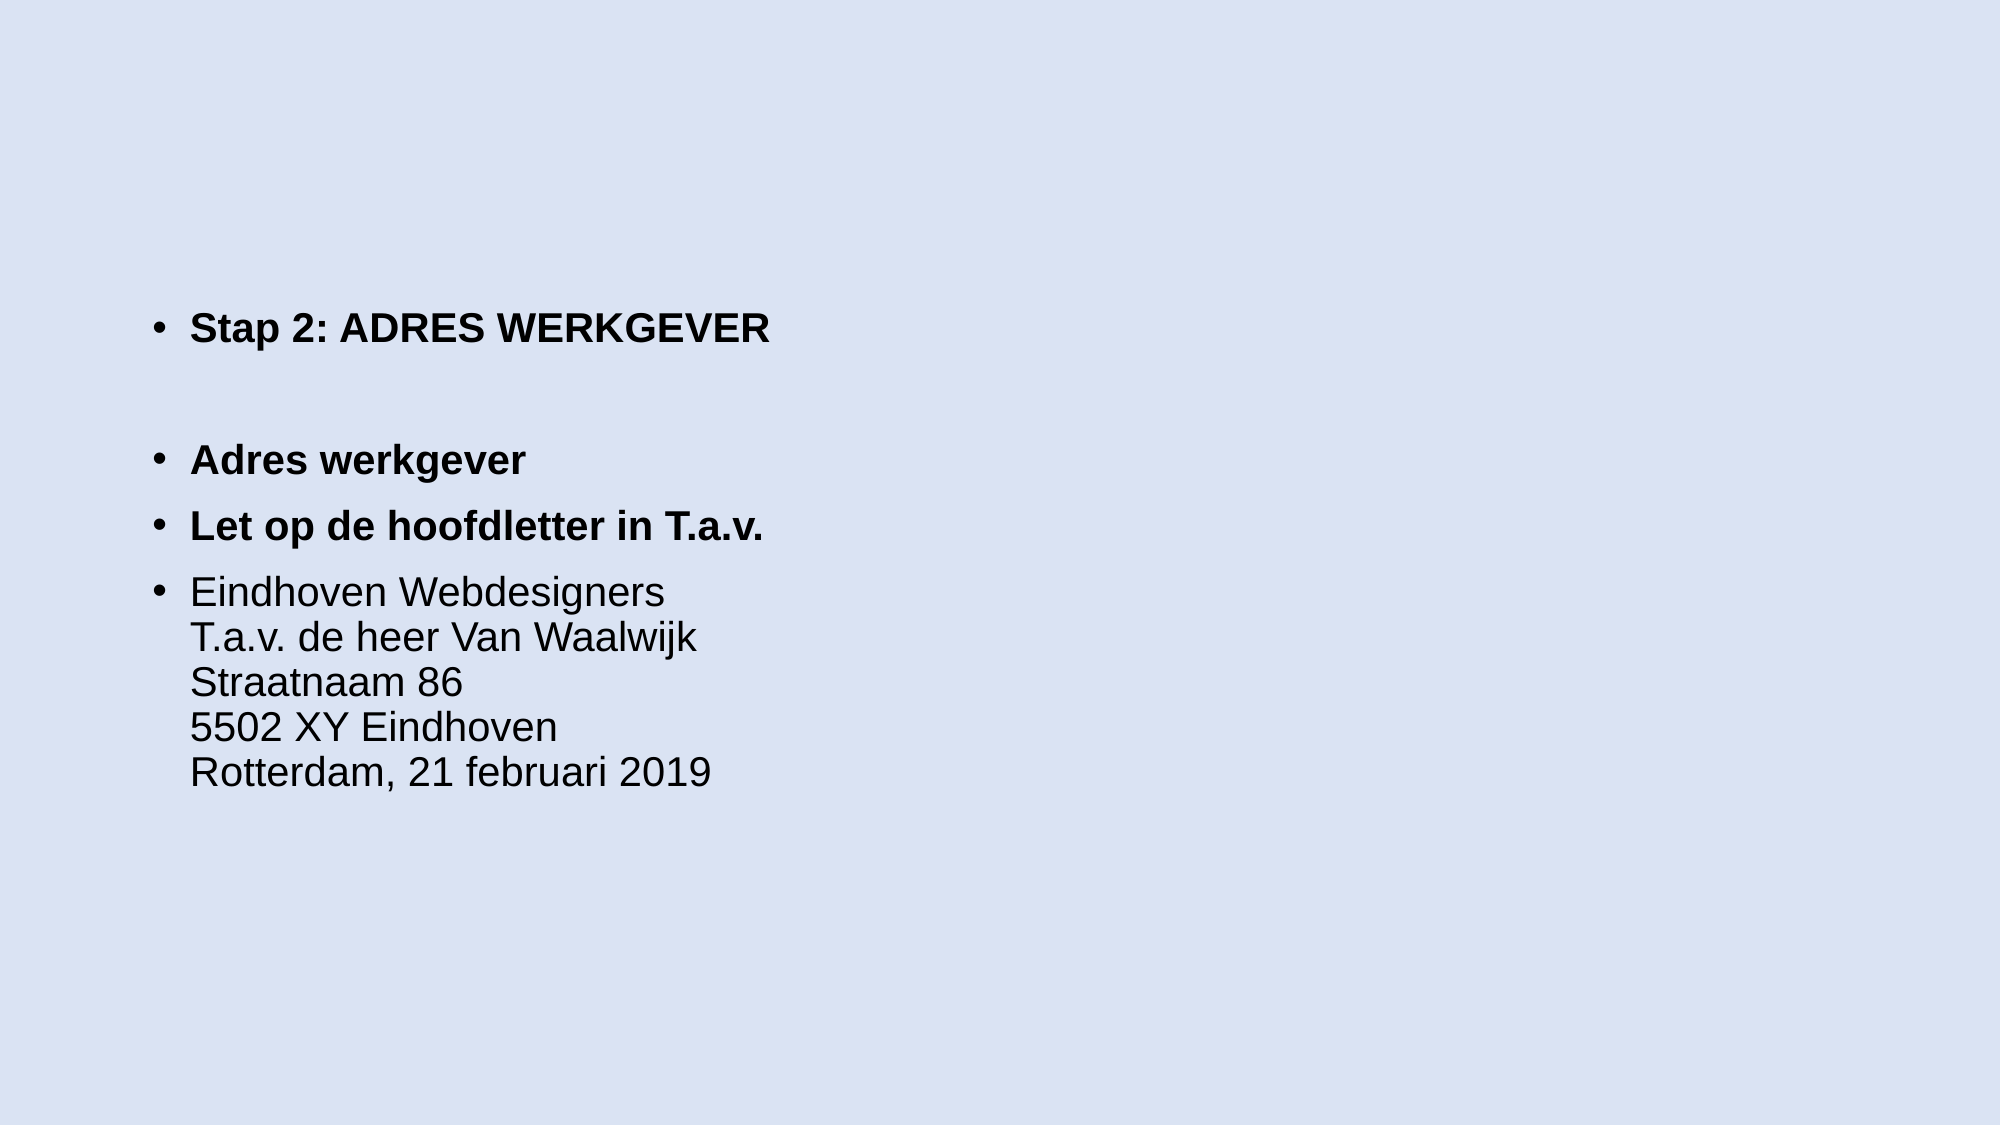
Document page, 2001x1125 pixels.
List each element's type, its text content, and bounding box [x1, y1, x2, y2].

list Stap 2: ADRES WERKGEVER Adres werkgever Let op de hoofdletter in T.a.v. Eindhoven Webdesigners T.a.v. de heer Van Waalwijk Straatnaam 86 5502 XY Eindhoven Rotterdam, 21 februari 2019 [137, 299, 1863, 1014]
